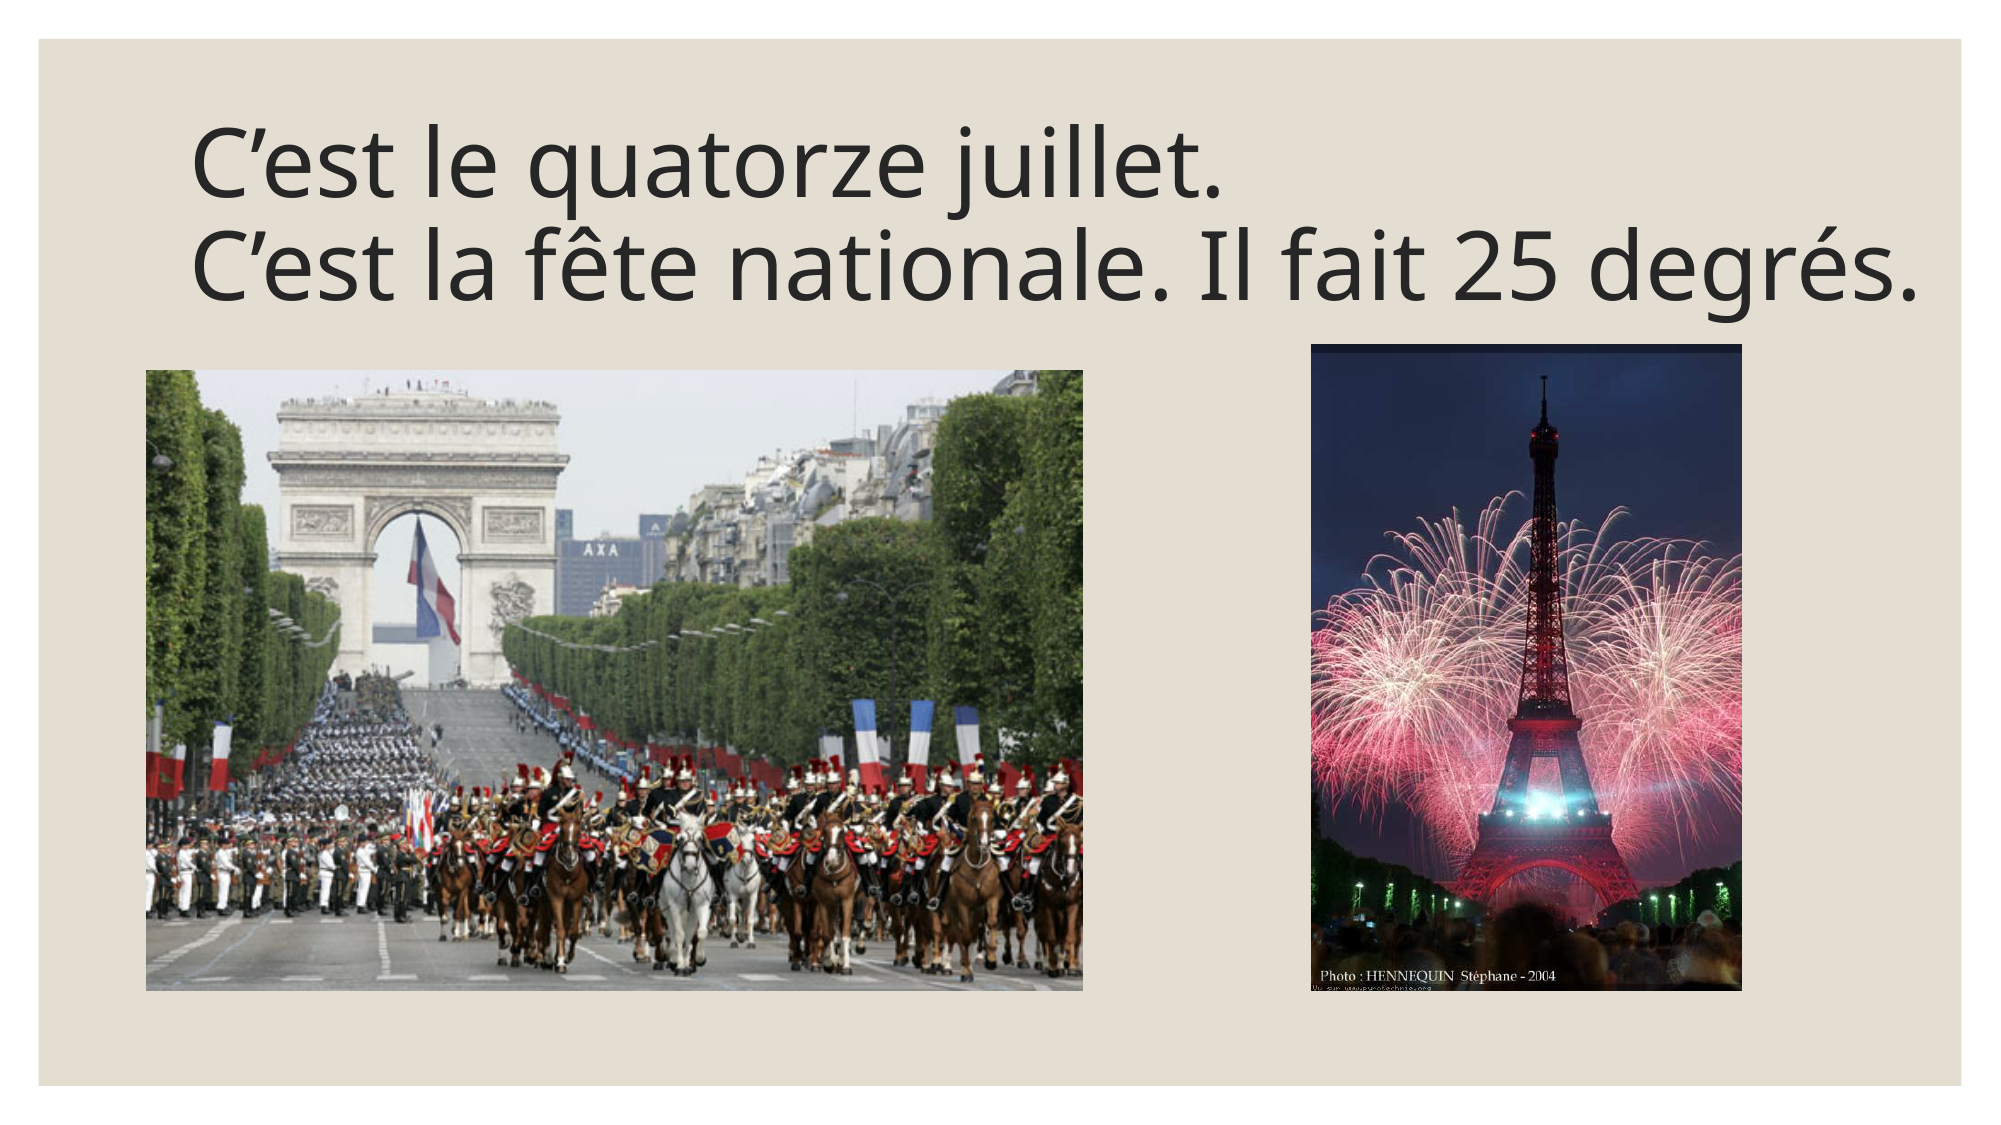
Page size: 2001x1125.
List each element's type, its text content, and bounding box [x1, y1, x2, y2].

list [1311, 345, 1742, 991]
title C’est le quatorze juillet. C’est la fête nationale. Il fait 25 degrés. [174, 105, 1957, 331]
picture [146, 370, 1083, 991]
